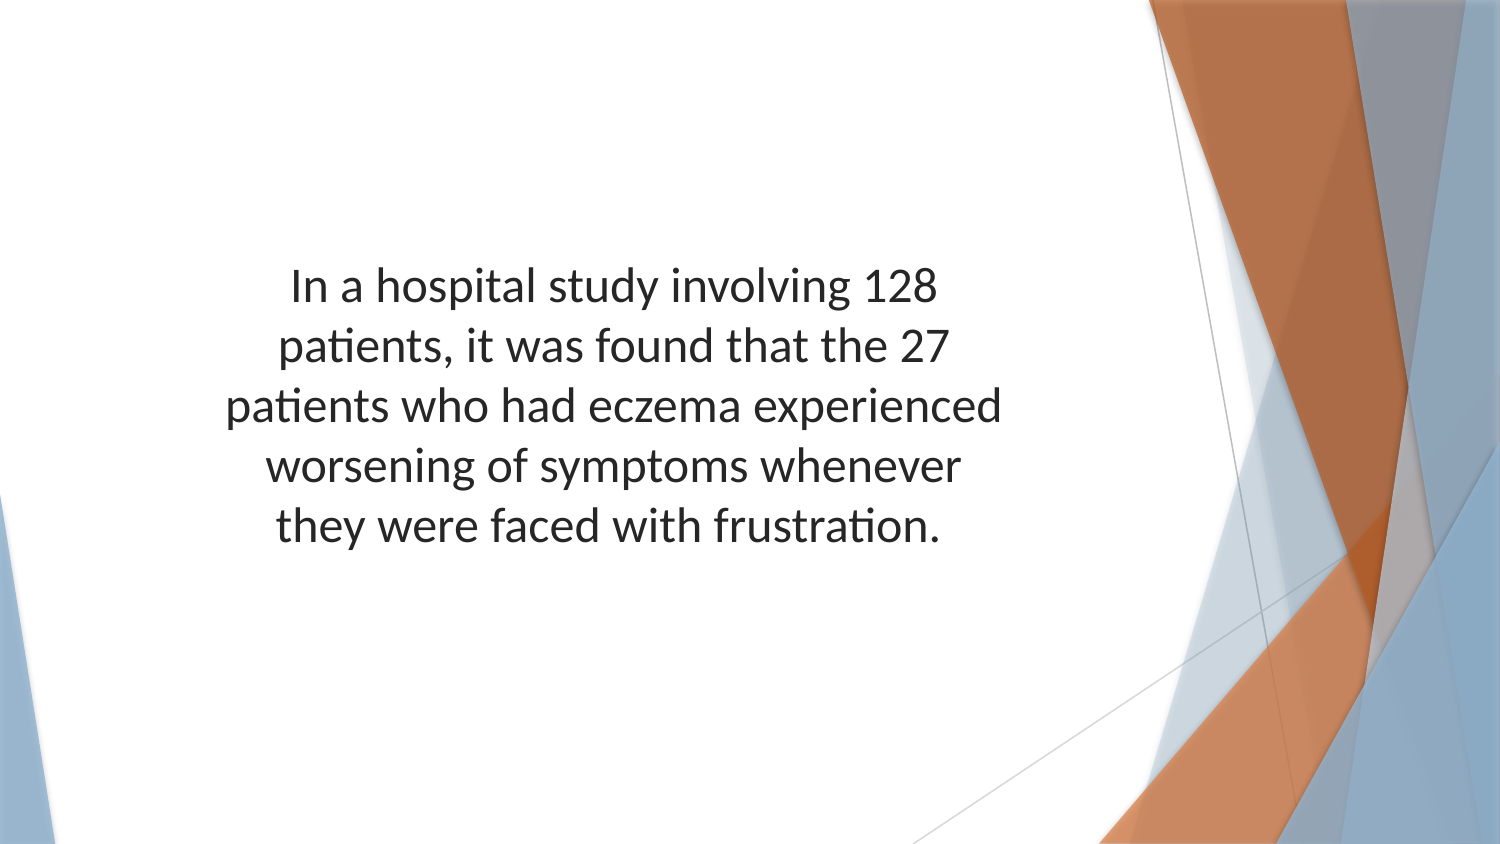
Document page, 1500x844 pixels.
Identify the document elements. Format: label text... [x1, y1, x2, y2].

list In a hospital study involving 128 patients, it was found that the 27 patients who had eczema experienced worsening of symptoms whenever they were faced with frustration. [206, 244, 1022, 623]
